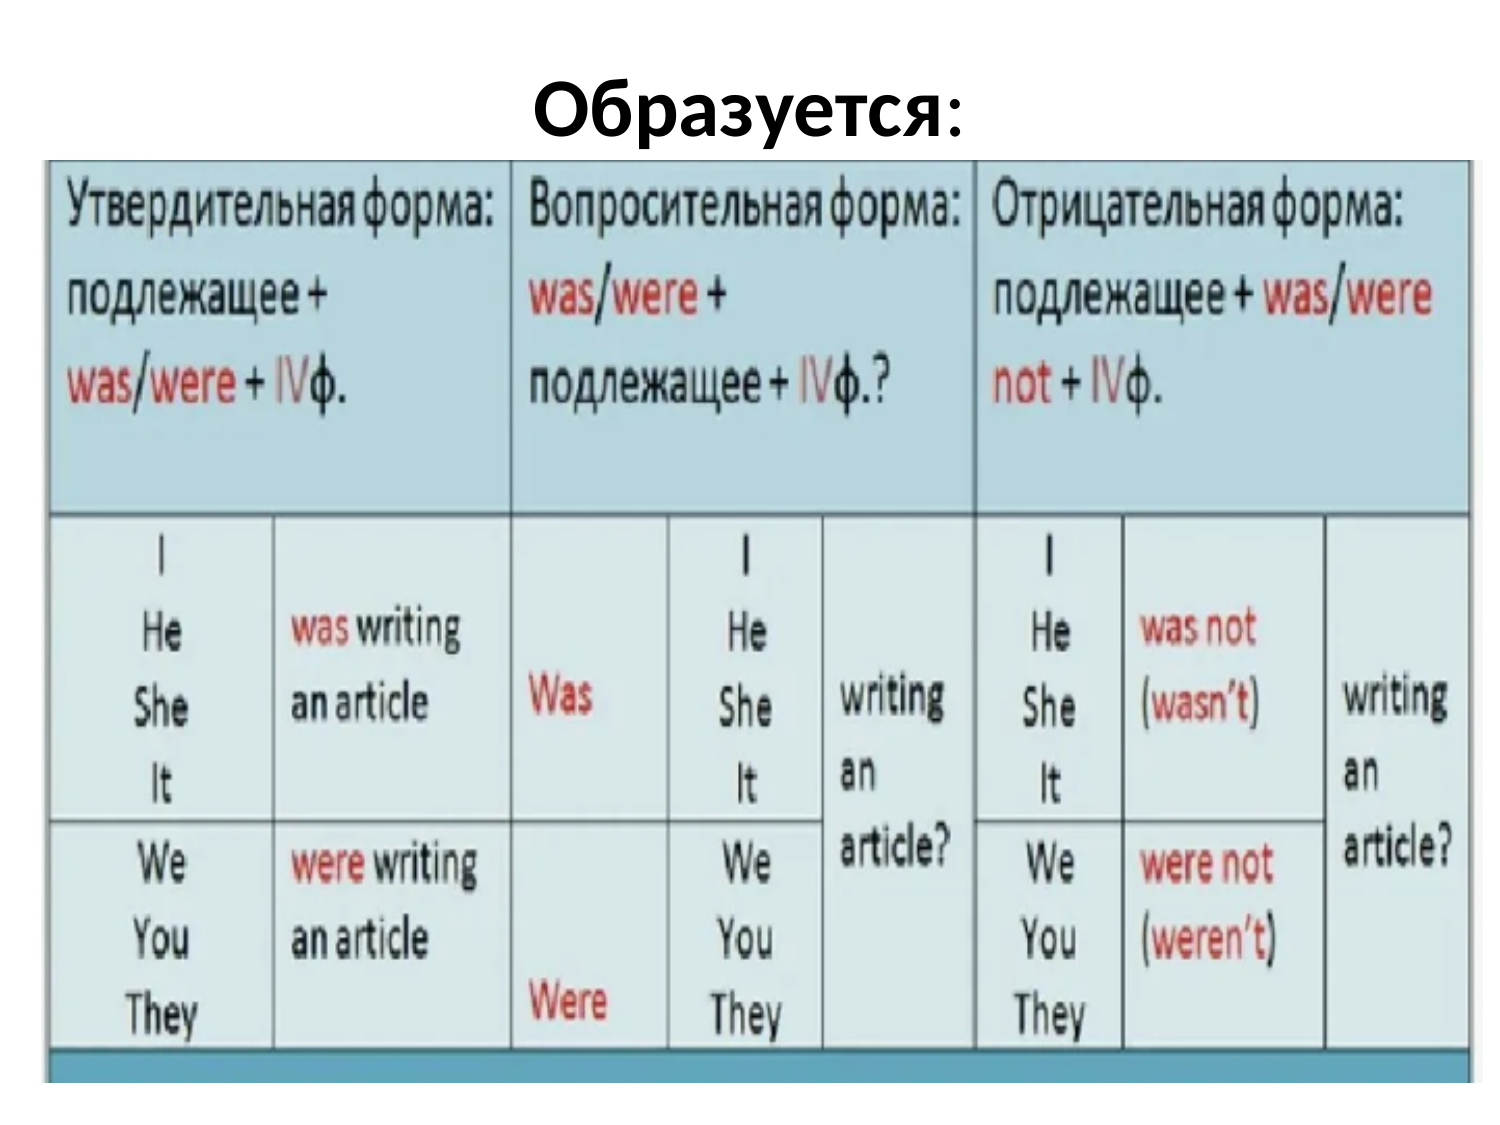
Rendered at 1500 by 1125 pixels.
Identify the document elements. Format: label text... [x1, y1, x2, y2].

title Образуется: [75, 45, 1425, 159]
picture [41, 160, 1483, 1083]
